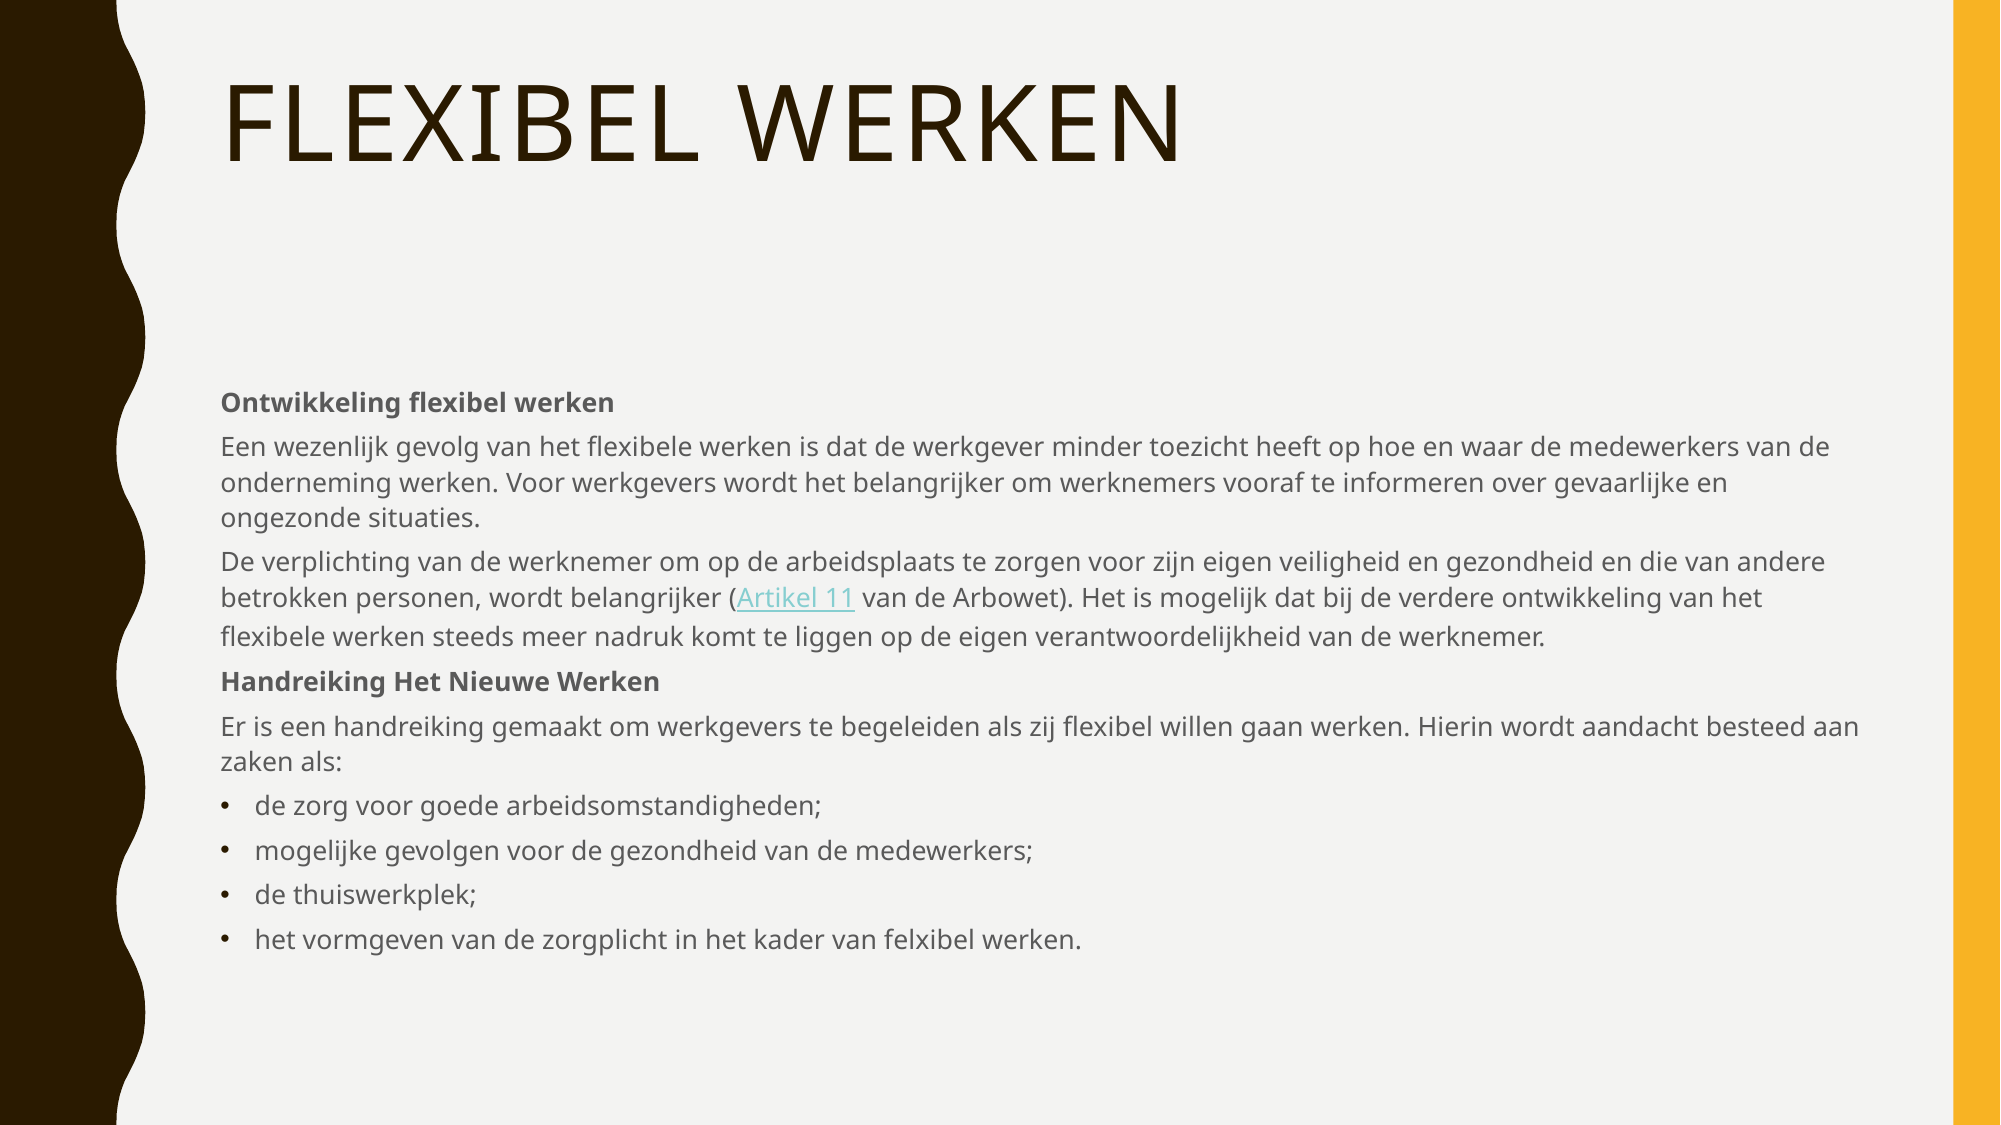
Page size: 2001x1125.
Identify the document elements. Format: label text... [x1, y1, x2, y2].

list Ontwikkeling flexibel werken Een wezenlijk gevolg van het flexibele werken is dat de werkgever minder toezicht heeft op hoe en waar de medewerkers van de onderneming werken. Voor werkgevers wordt het belangrijker om werknemers vooraf te informeren over gevaarlijke en ongezonde situaties. De verplichting van de werknemer om op de arbeidsplaats te zorgen voor zijn eigen veiligheid en gezondheid en die van andere betrokken personen, wordt belangrijker (Artikel 11 van de Arbowet). Het is mogelijk dat bij de verdere ontwikkeling van het flexibele werken steeds meer nadruk komt te liggen op de eigen verantwoordelijkheid van de werknemer. Handreiking Het Nieuwe Werken Er is een handreiking gemaakt om werkgevers te begeleiden als zij flexibel willen gaan werken. Hierin wordt aandacht besteed aan zaken als: de zorg voor goede arbeidsomstandigheden; mogelijke gevolgen voor de gezondheid van de medewerkers; de thuiswerkplek; het vormgeven van de zorgplicht in het kader van felxibel werken. [205, 375, 1875, 965]
title Flexibel werken [205, 62, 1875, 308]
